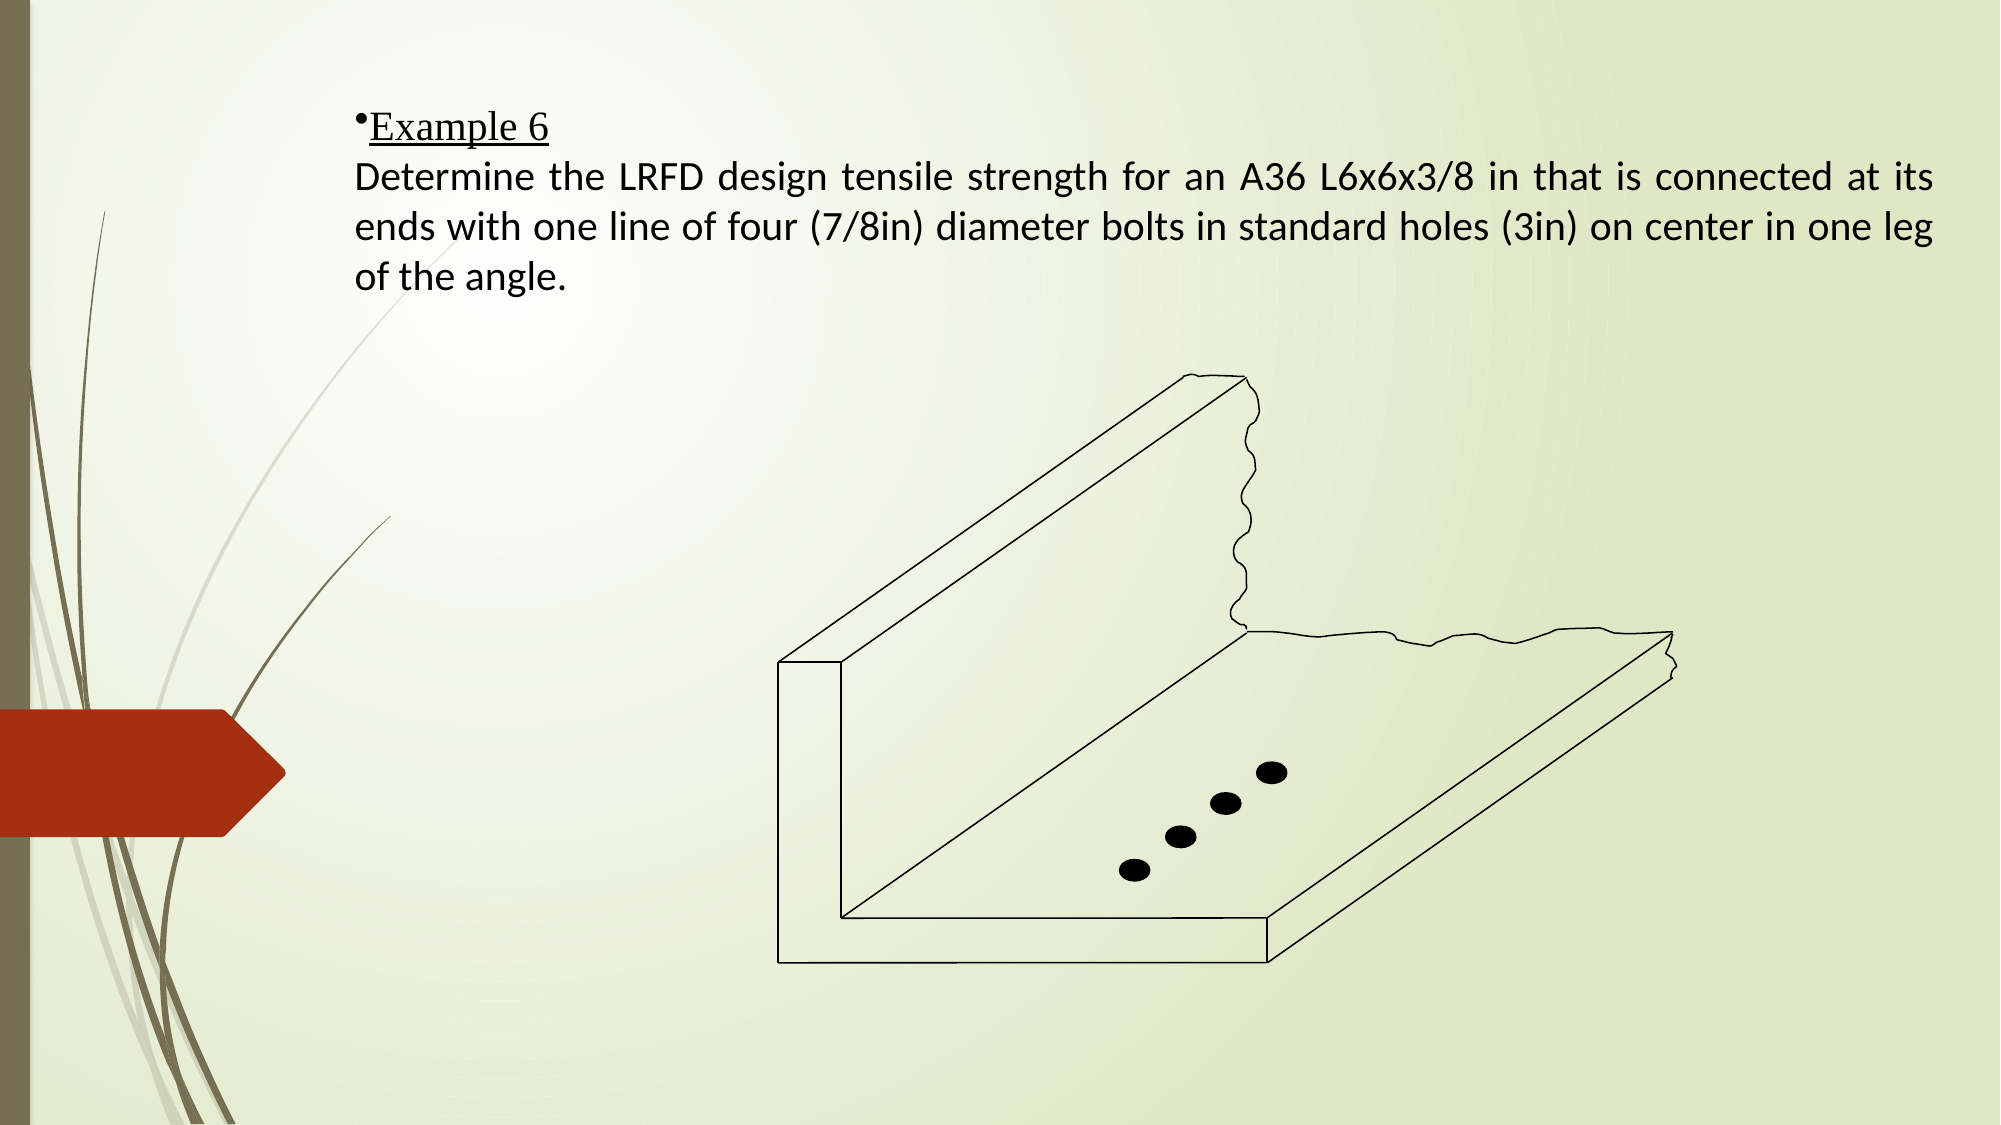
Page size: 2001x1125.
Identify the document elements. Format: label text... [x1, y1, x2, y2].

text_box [776, 373, 1679, 965]
text_box Example 6 Determine the LRFD design tensile strength for an A36 L6x6x3/8 in that is connected at its ends with one line of four (7/8in) diameter bolts in standard holes (3in) on center in one leg of the angle. [339, 150, 1950, 357]
text_box [0, 74, 2000, 150]
